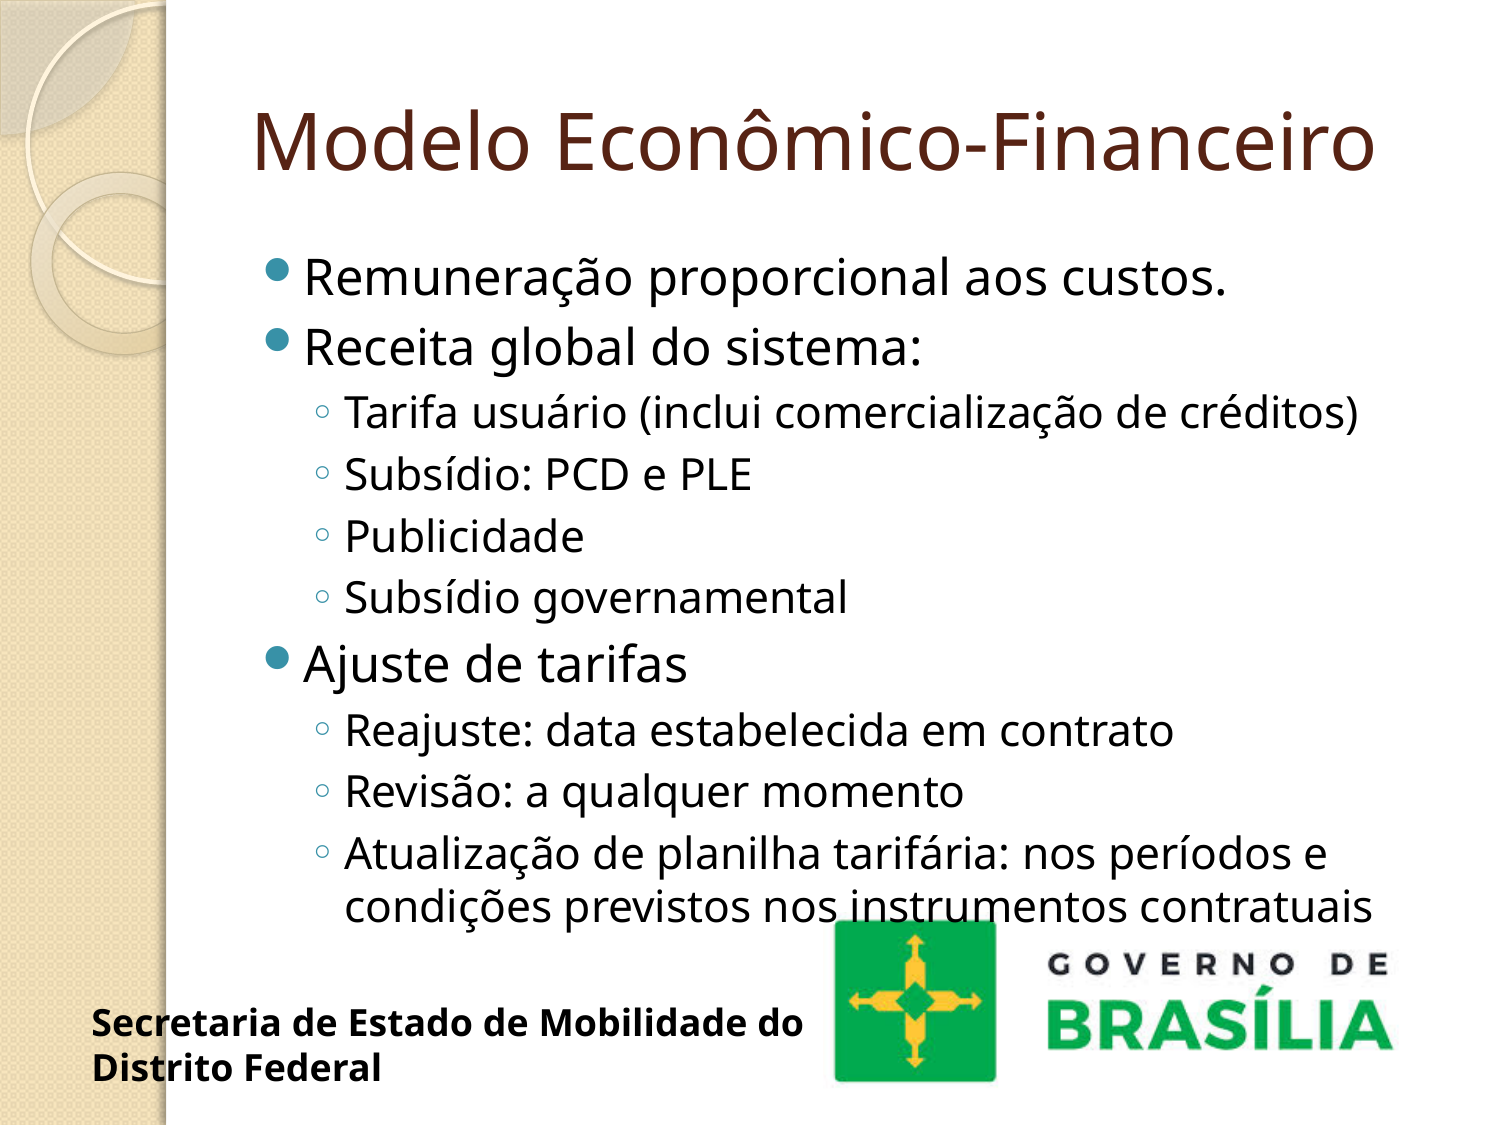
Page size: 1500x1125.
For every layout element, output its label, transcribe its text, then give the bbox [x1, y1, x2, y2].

picture [823, 953, 1424, 1118]
title Modelo Econômico-Financeiro [235, 45, 1466, 233]
list Remuneração proporcional aos custos. Receita global do sistema: Tarifa usuário (inclui comercialização de créditos) Subsídio: PCD e PLE Publicidade Subsídio governamental Ajuste de tarifas Reajuste: data estabelecida em contrato Revisão: a qualquer momento Atualização de planilha tarifária: nos períodos e condições previstos nos instrumentos contratuais [235, 237, 1466, 953]
